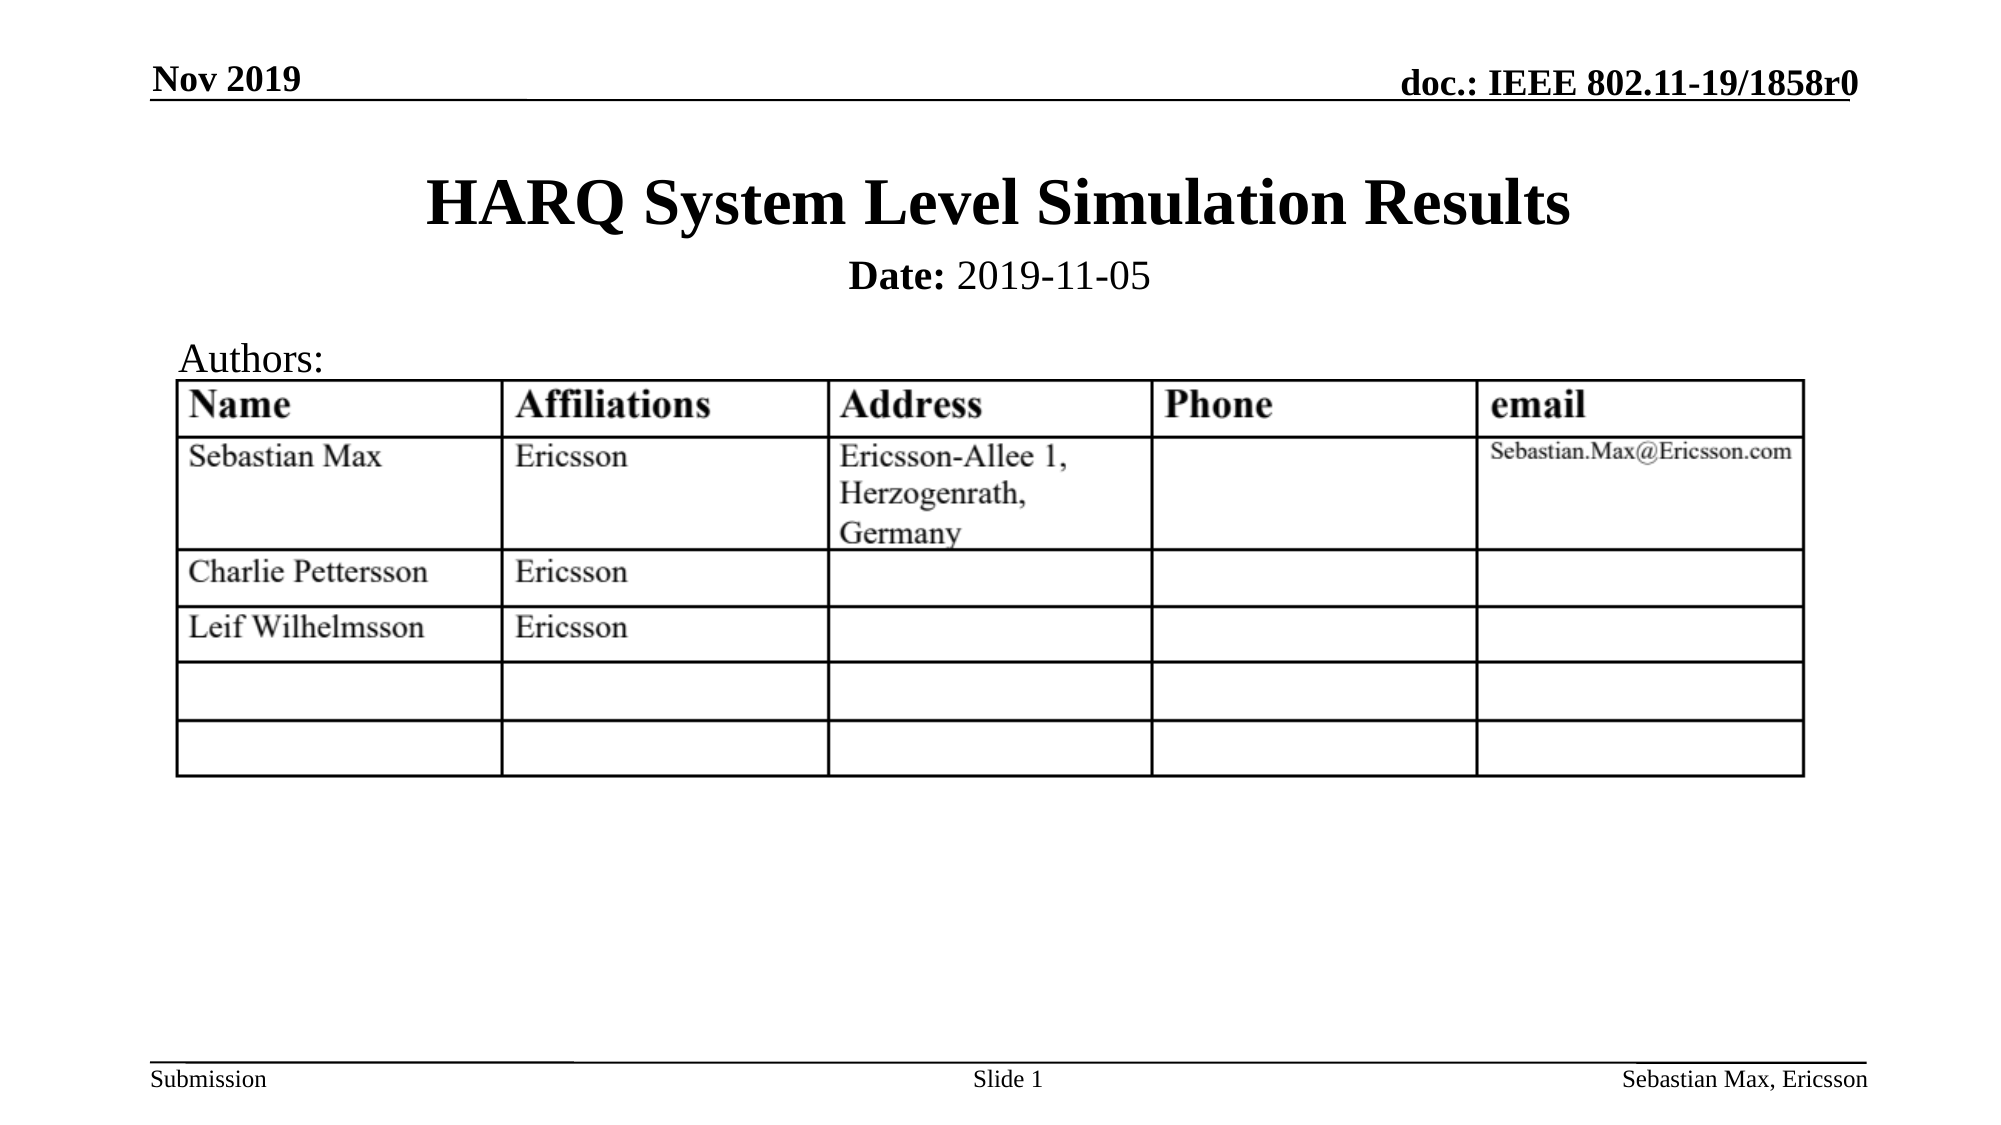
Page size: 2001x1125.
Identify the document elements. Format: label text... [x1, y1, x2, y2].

subtitle Date: 2019-11-05 [299, 239, 1701, 319]
text_box Authors: [162, 323, 401, 378]
slide_number Slide 1 [950, 1061, 1067, 1123]
title HARQ System Level Simulation Results [149, 76, 1851, 319]
footer Sebastian Max, Ericsson [1171, 1061, 1869, 1093]
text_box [162, 378, 1849, 822]
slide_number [152, 54, 563, 100]
